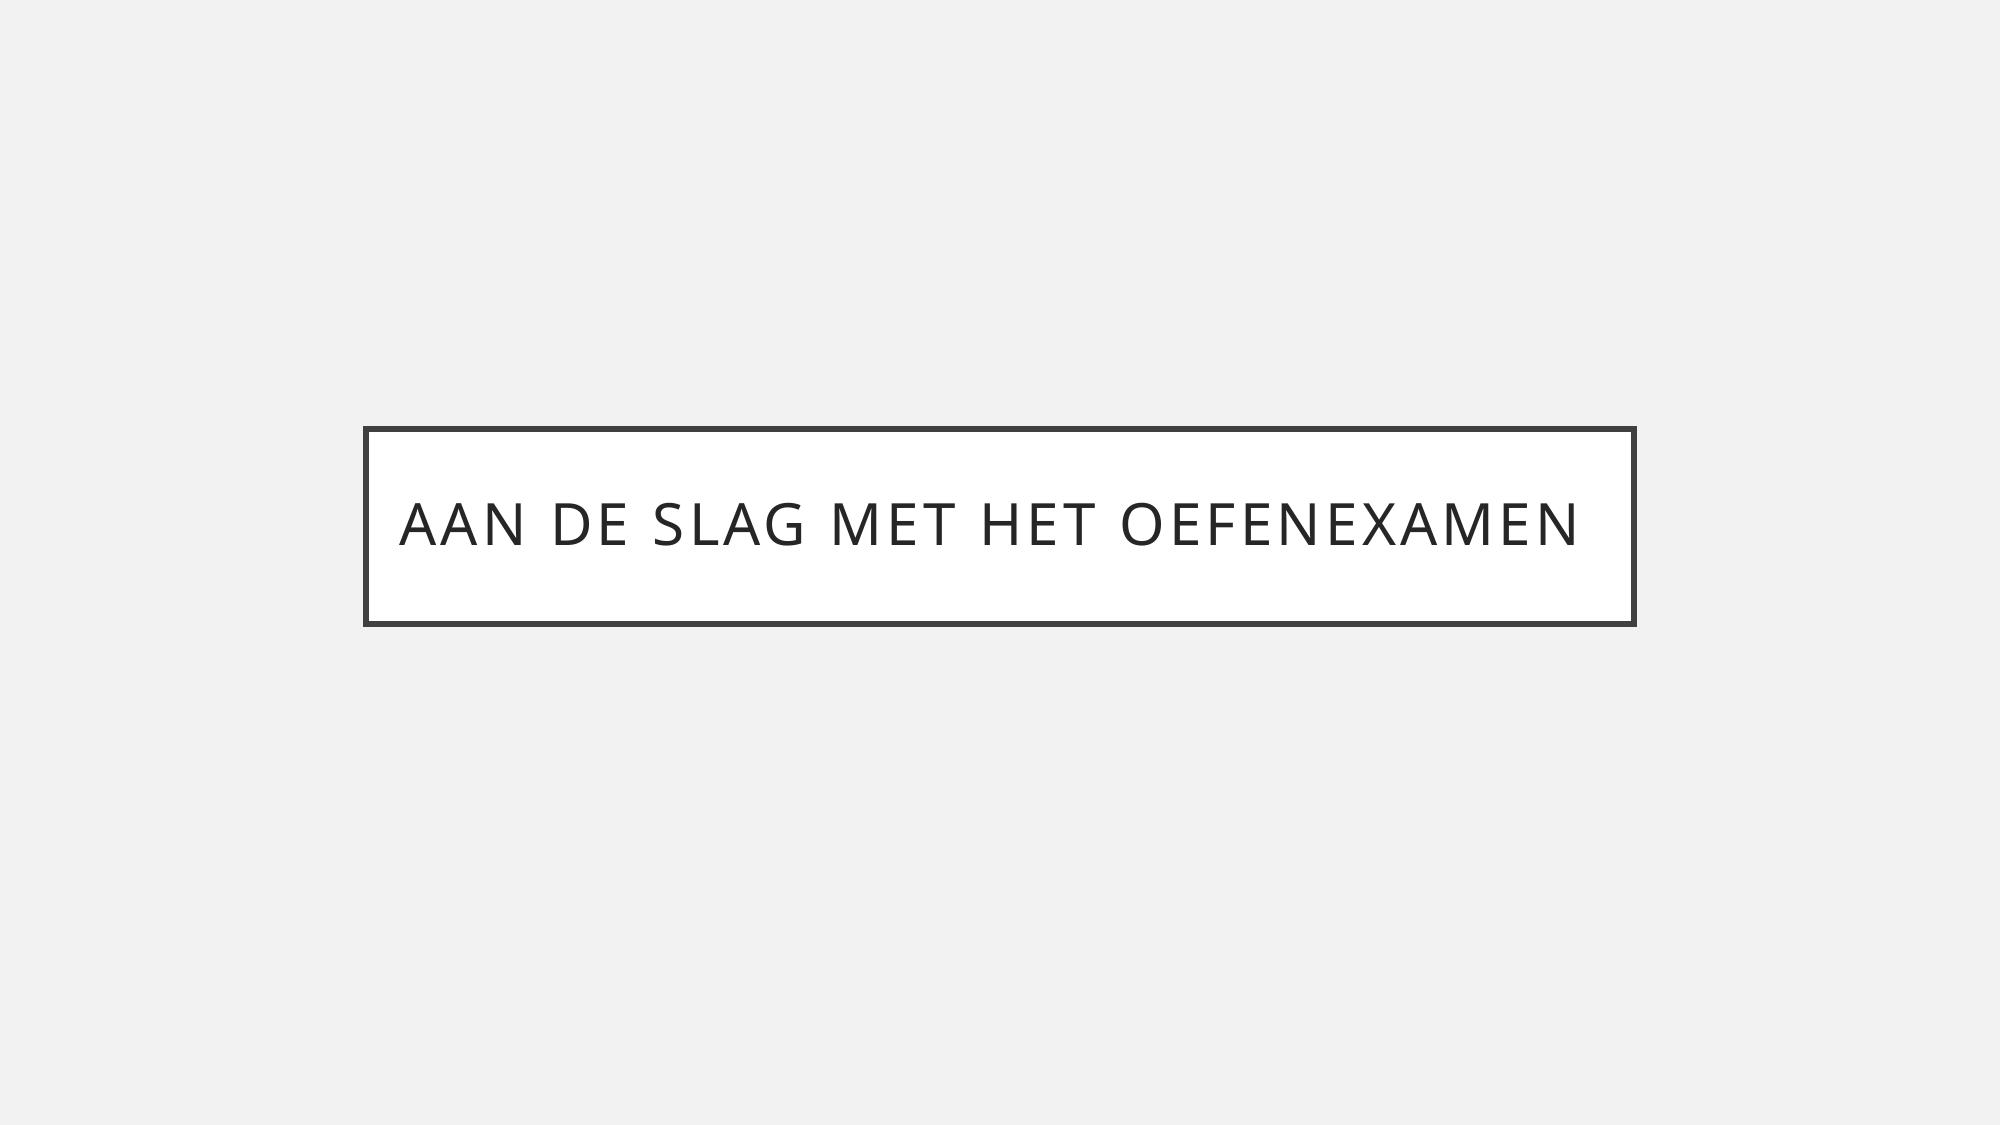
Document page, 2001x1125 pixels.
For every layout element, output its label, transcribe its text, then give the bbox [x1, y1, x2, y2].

title Aan de slag met het oefenexamen [363, 426, 1637, 627]
